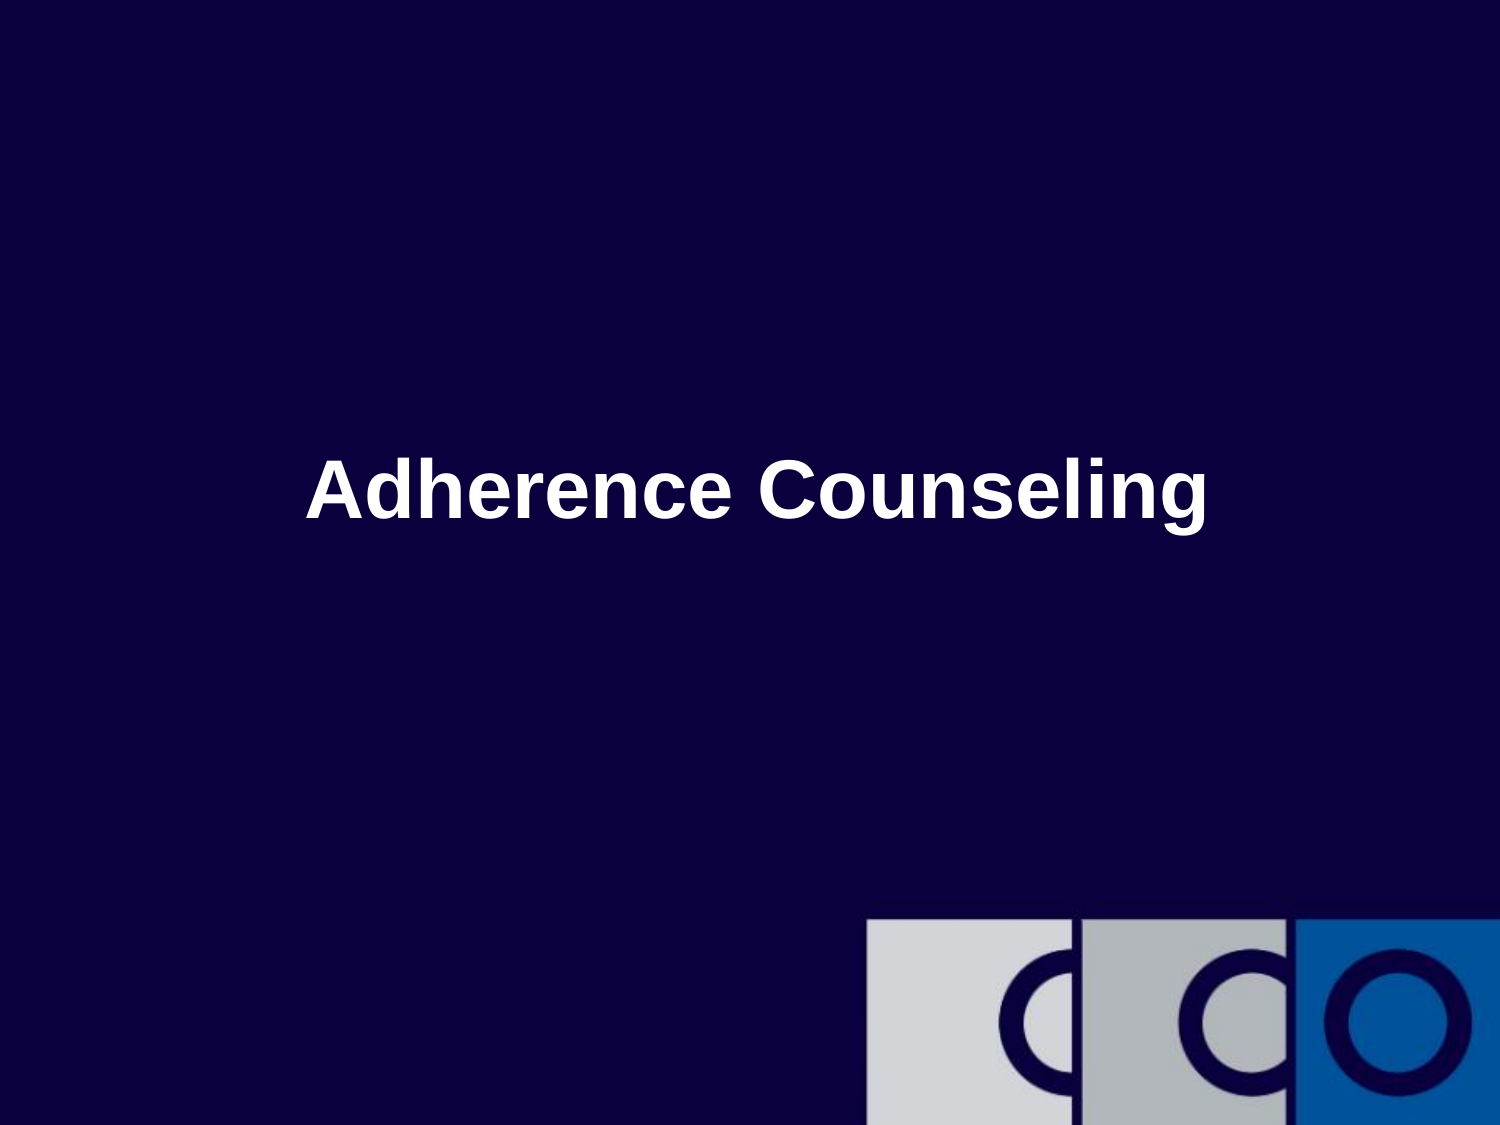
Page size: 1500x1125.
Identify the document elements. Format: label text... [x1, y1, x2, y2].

picture [0, 0, 1500, 1125]
title Adherence Counseling [63, 53, 1452, 916]
